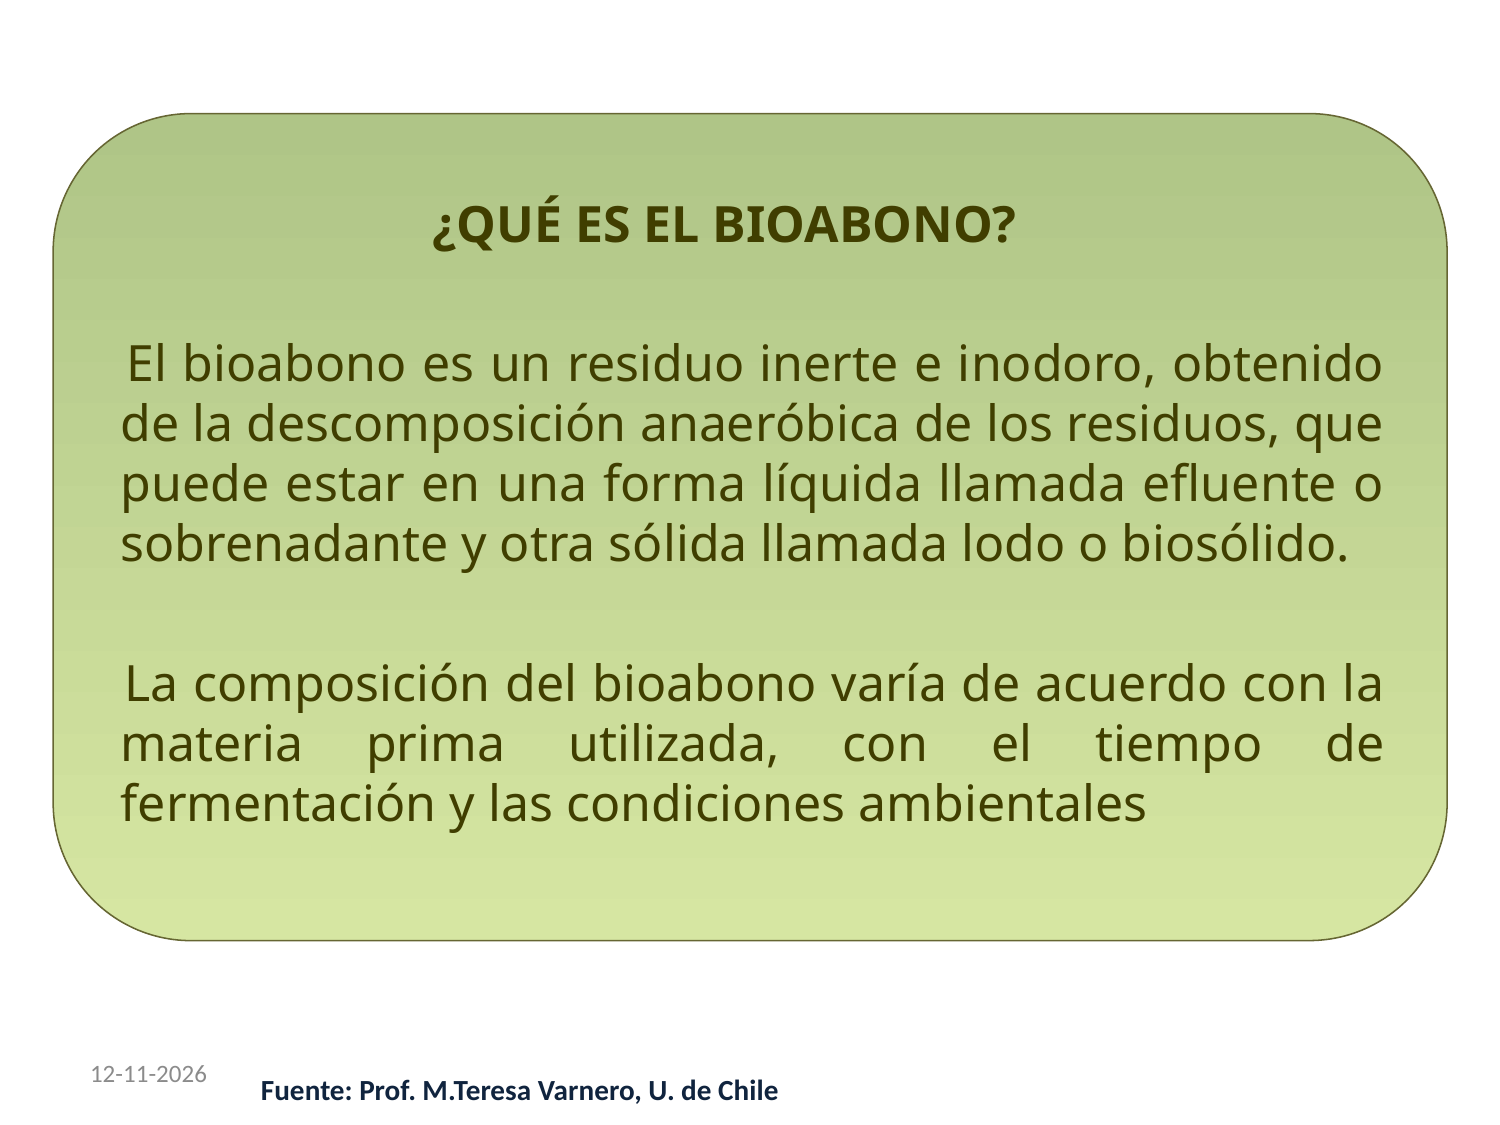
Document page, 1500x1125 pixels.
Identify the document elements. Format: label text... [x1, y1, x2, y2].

text_box [70, 113, 1448, 907]
text_box Fuente: Prof. M.Teresa Varnero, U. de Chile [246, 1064, 1231, 1114]
text_box ¿QUÉ ES EL BIOABONO? El bioabono es un residuo inerte e inodoro, obtenido de la descomposición anaeróbica de los residuos, que puede estar en una forma líquida llamada efluente o sobrenadante y otra sólida llamada lodo o biosólido. La composición del bioabono varía de acuerdo con la materia prima utilizada, con el tiempo de fermentación y las condiciones ambientales [49, 184, 1400, 941]
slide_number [75, 1042, 425, 1103]
